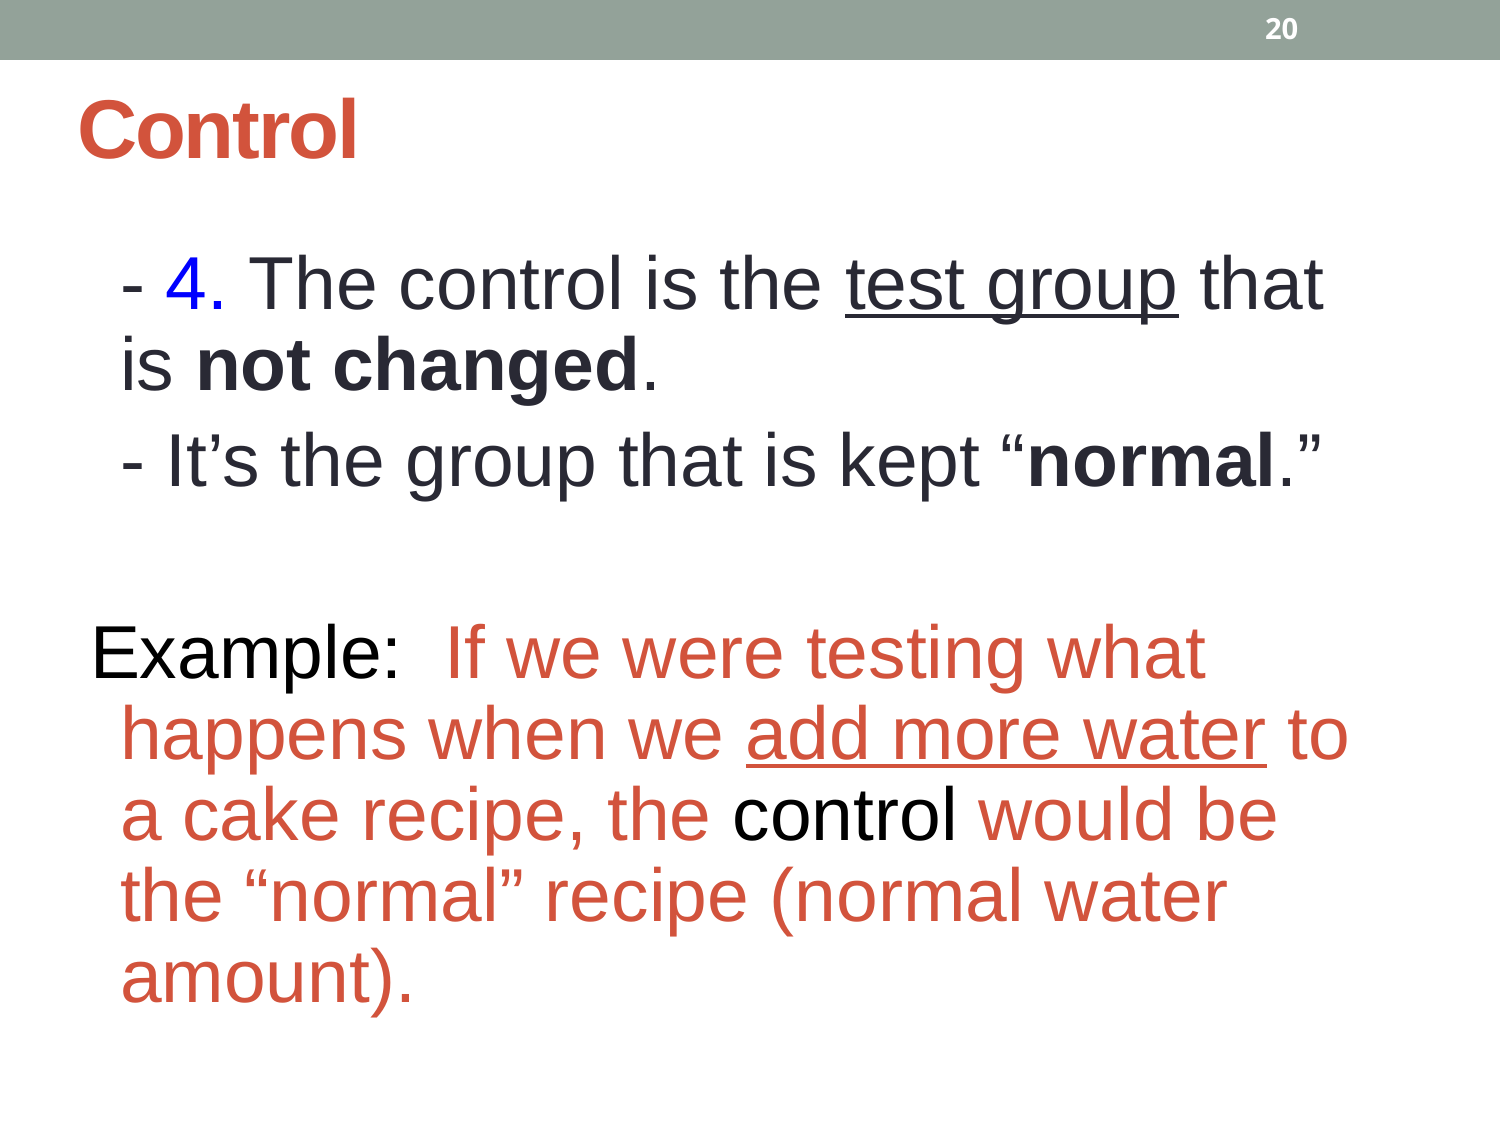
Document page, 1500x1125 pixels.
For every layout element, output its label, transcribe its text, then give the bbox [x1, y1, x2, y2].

title Control [62, 37, 1413, 213]
list - 4. The control is the test group that is not changed. - It’s the group that is kept “normal.” Example: If we were testing what happens when we add more water to a cake recipe, the control would be the “normal” recipe (normal water amount). [75, 237, 1400, 1125]
slide_number 20 [1250, 3, 1425, 57]
